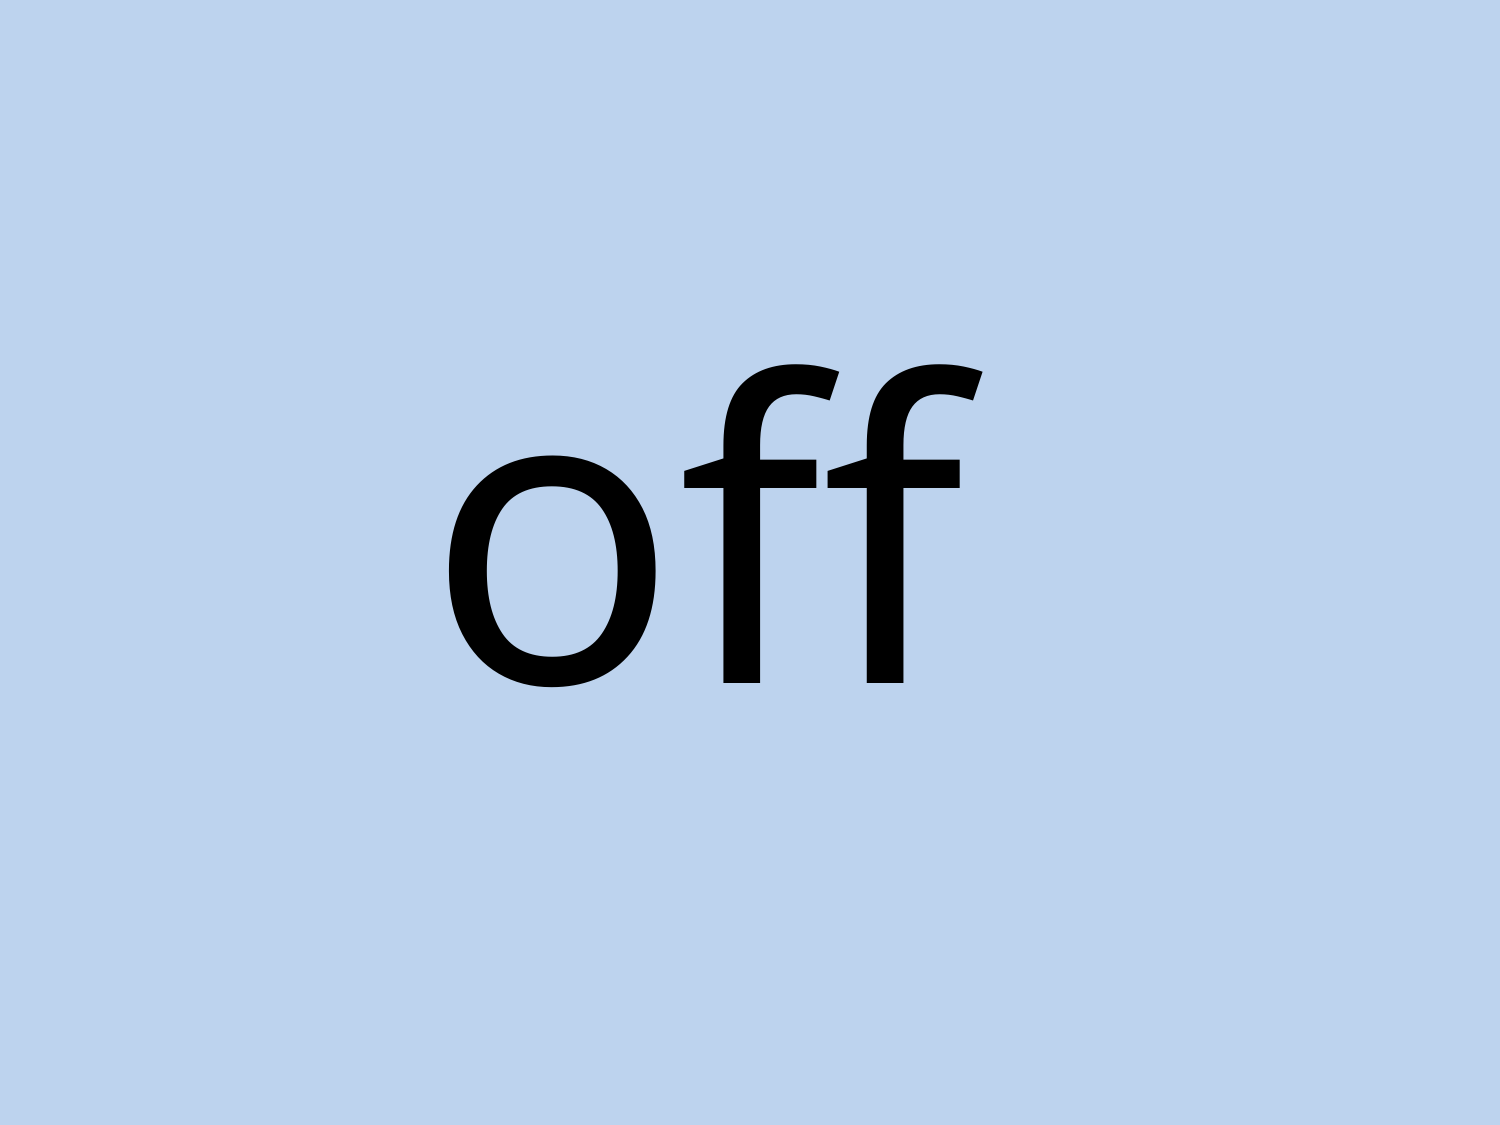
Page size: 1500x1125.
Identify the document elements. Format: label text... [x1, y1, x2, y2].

text_box off [41, 259, 1459, 775]
